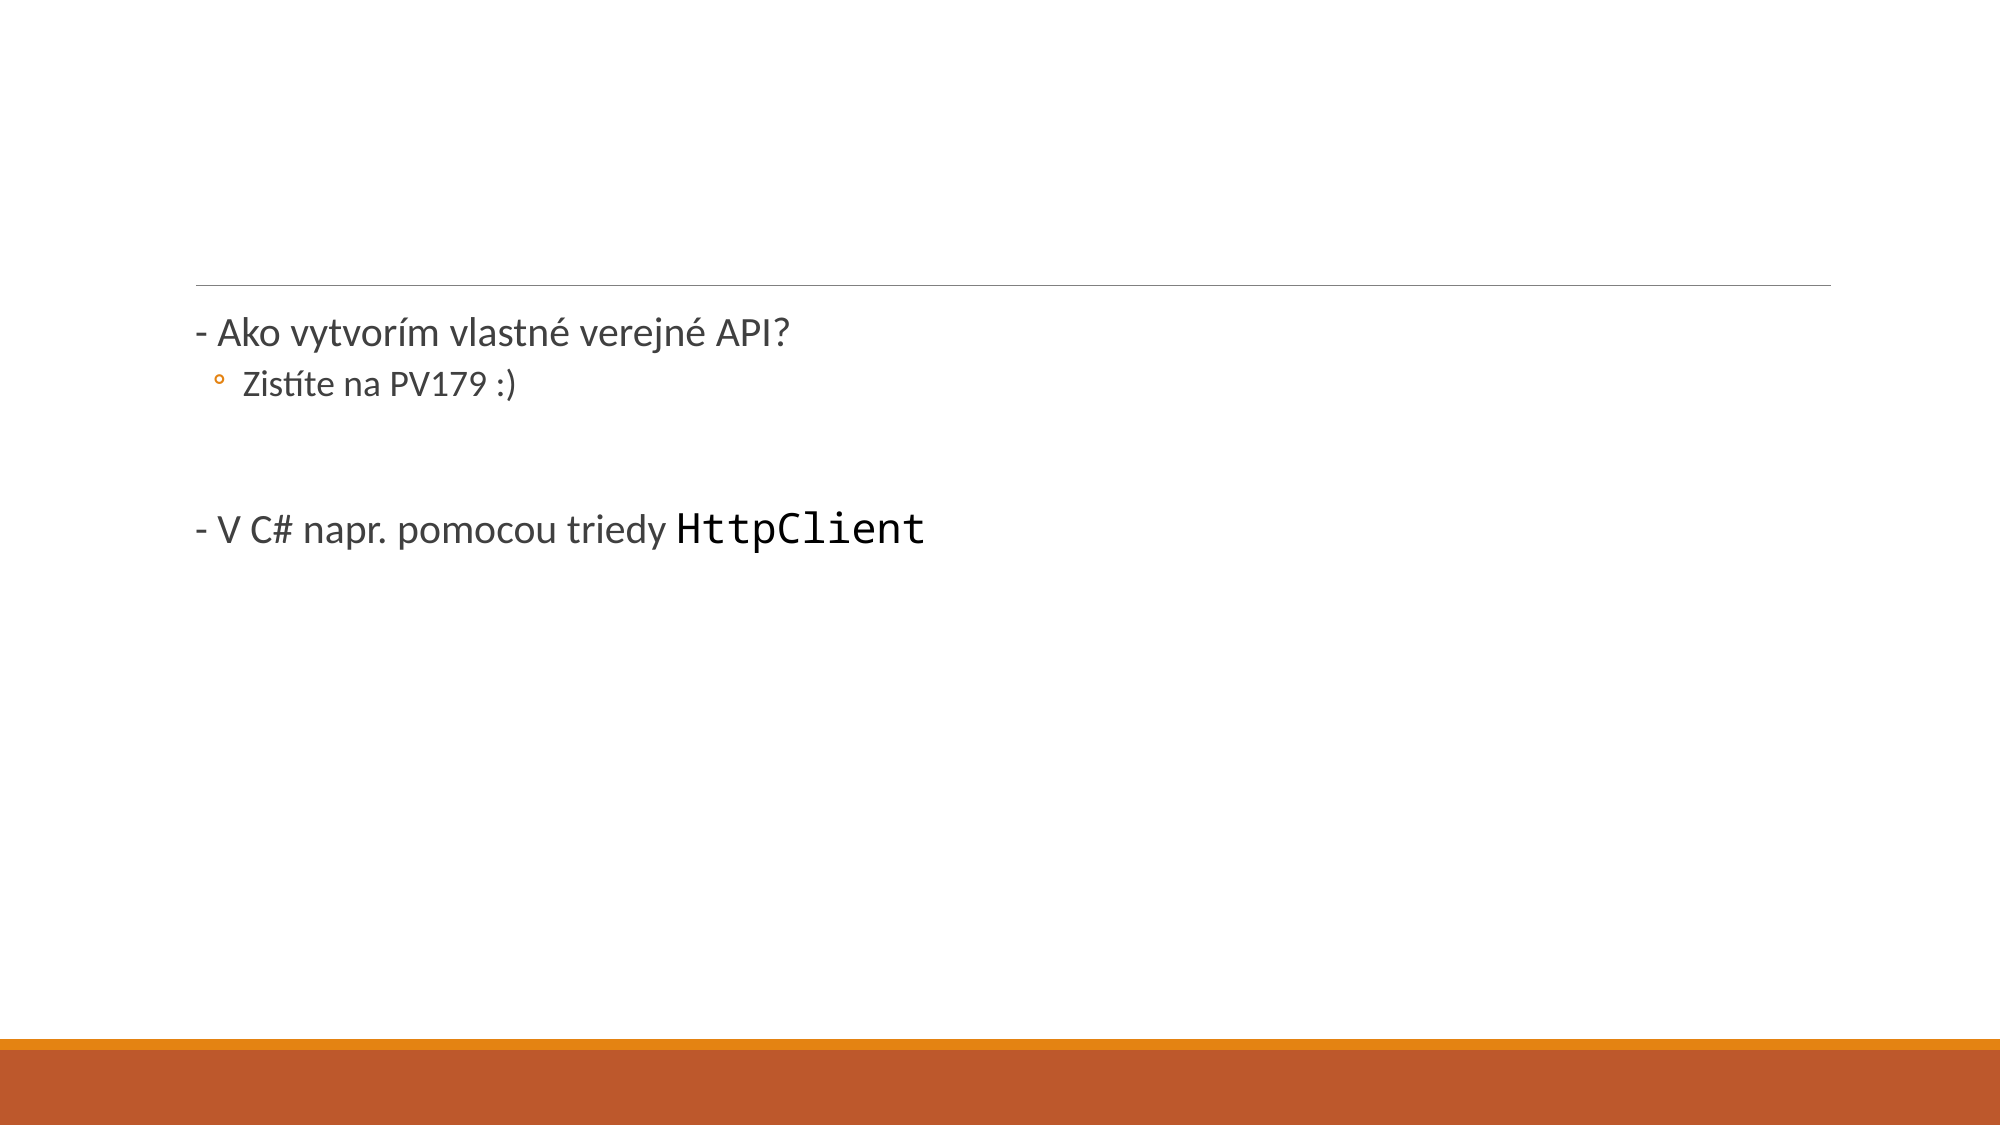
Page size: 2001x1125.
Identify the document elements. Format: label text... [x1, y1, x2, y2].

list - Ako vytvorím vlastné verejné API? Zistíte na PV179 :) - V C# napr. pomocou triedy HttpClient [180, 302, 1830, 963]
